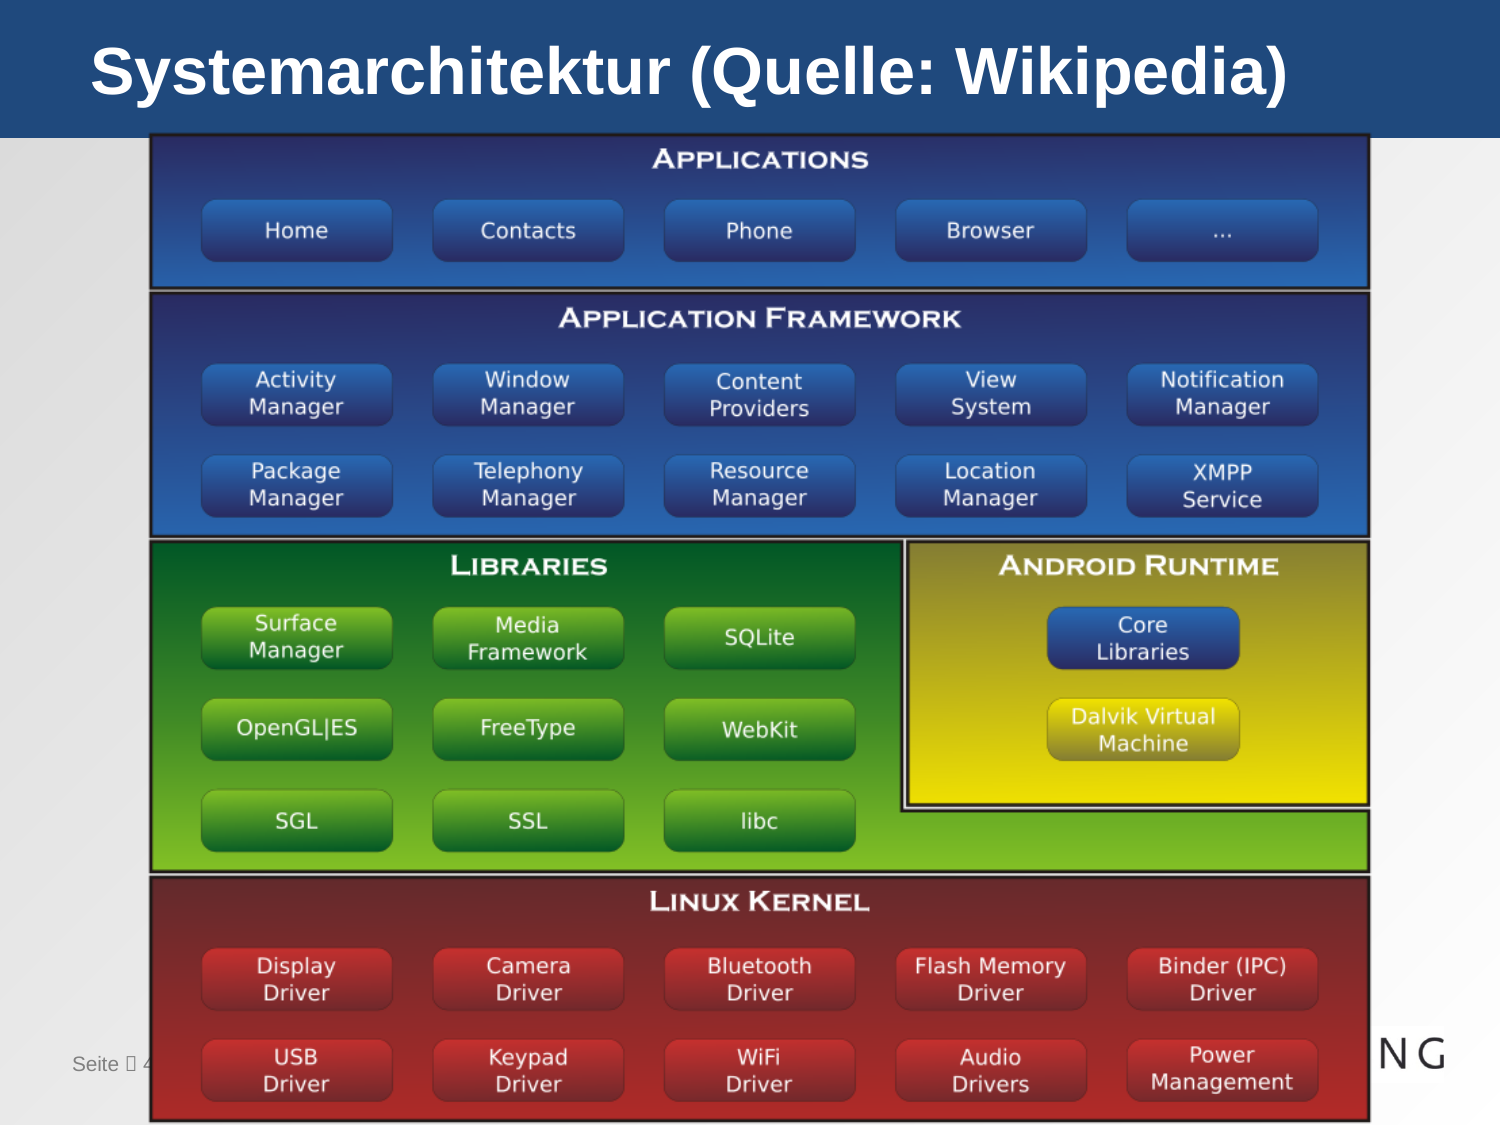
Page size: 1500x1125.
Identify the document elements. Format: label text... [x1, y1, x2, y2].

title Systemarchitektur (Quelle: Wikipedia) [75, 20, 1425, 208]
picture [147, 131, 1444, 1125]
